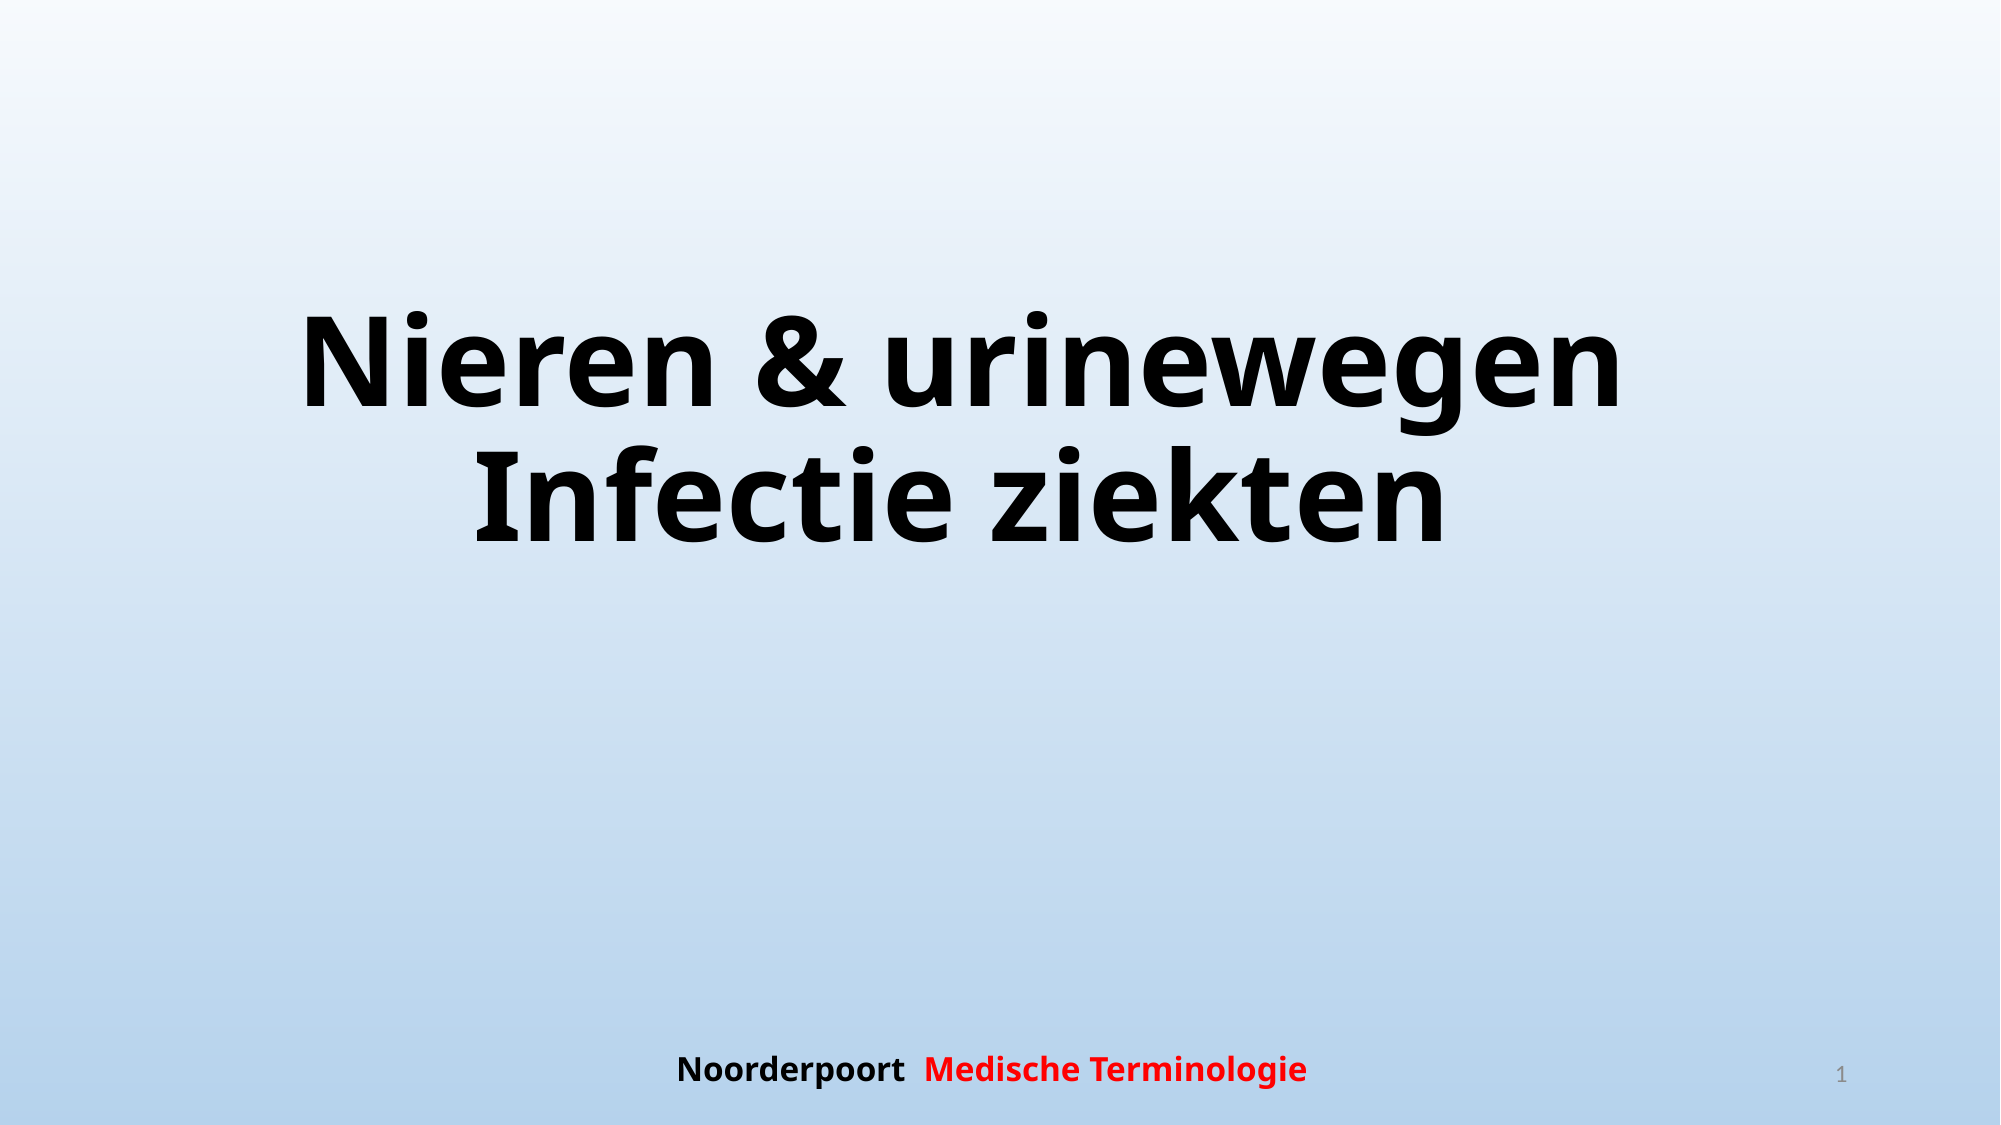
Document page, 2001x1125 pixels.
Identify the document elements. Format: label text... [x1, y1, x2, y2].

title Nieren & urinewegen Infectie ziekten [90, 184, 1834, 576]
footer Noorderpoort Medische Terminologie [249, 1038, 1770, 1099]
slide_number 1 [1412, 1042, 1863, 1103]
